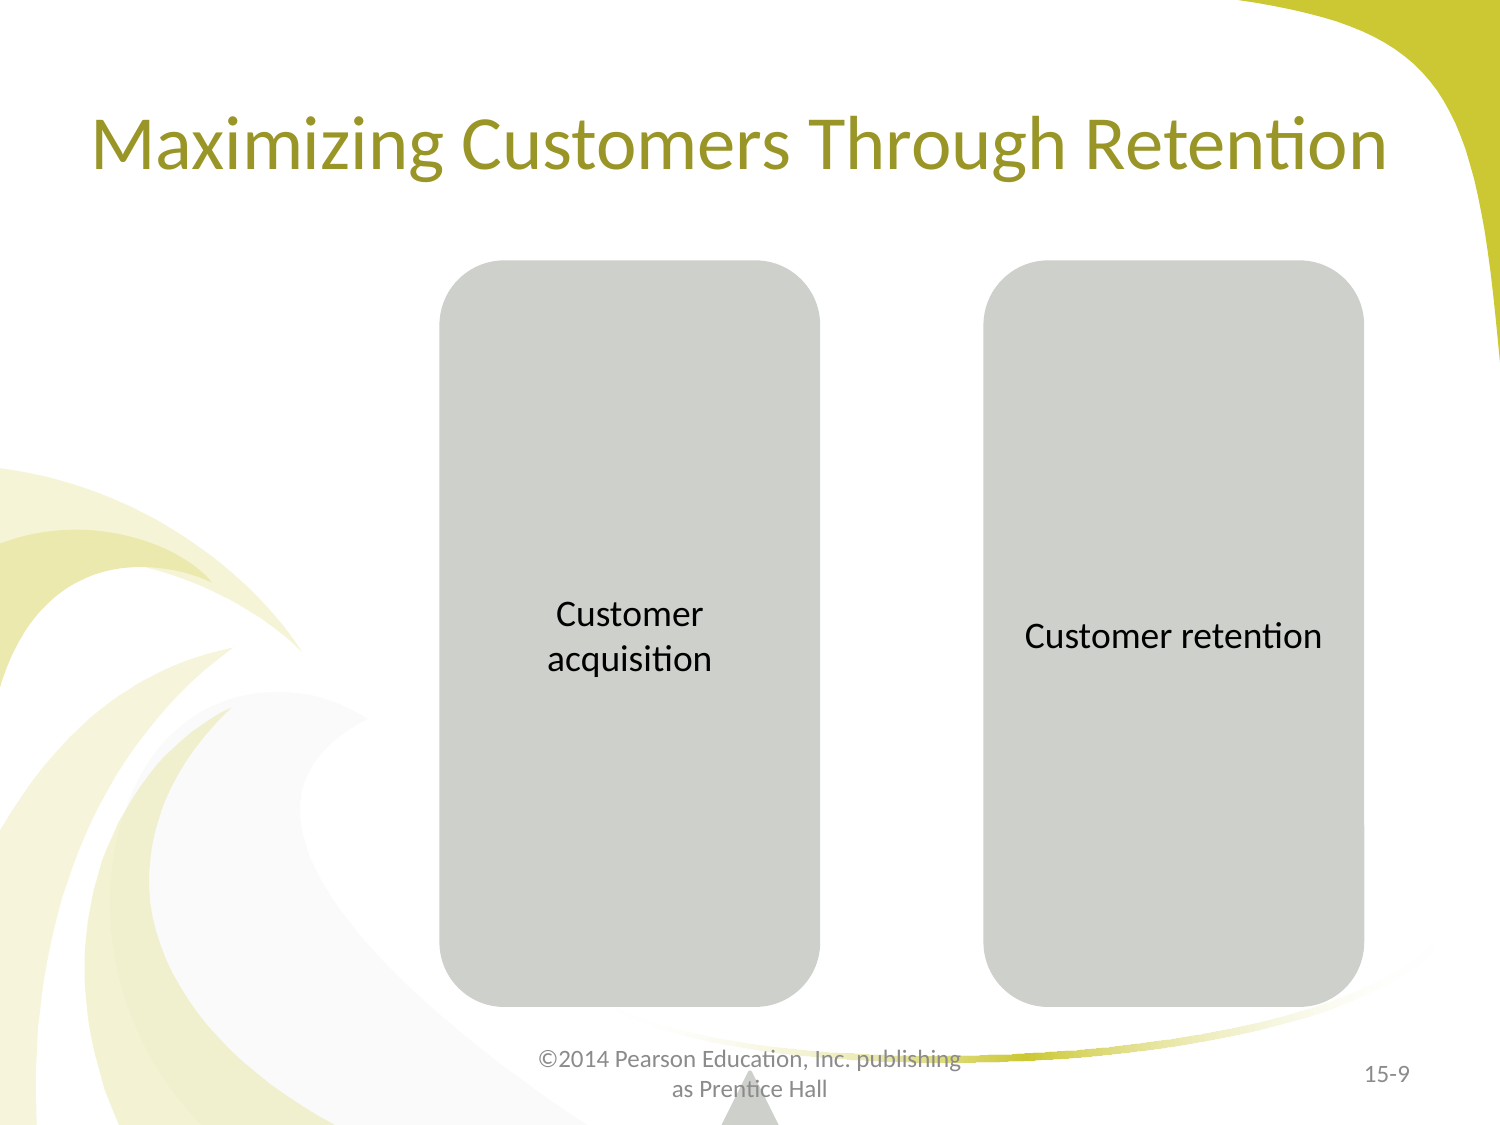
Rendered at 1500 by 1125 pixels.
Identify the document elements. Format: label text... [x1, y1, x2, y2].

footer ©2014 Pearson Education, Inc. publishing as Prentice Hall [512, 1042, 988, 1103]
slide_number 15-9 [1074, 1042, 1425, 1103]
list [74, 262, 1426, 1006]
title Maximizing Customers Through Retention [75, 45, 1425, 233]
